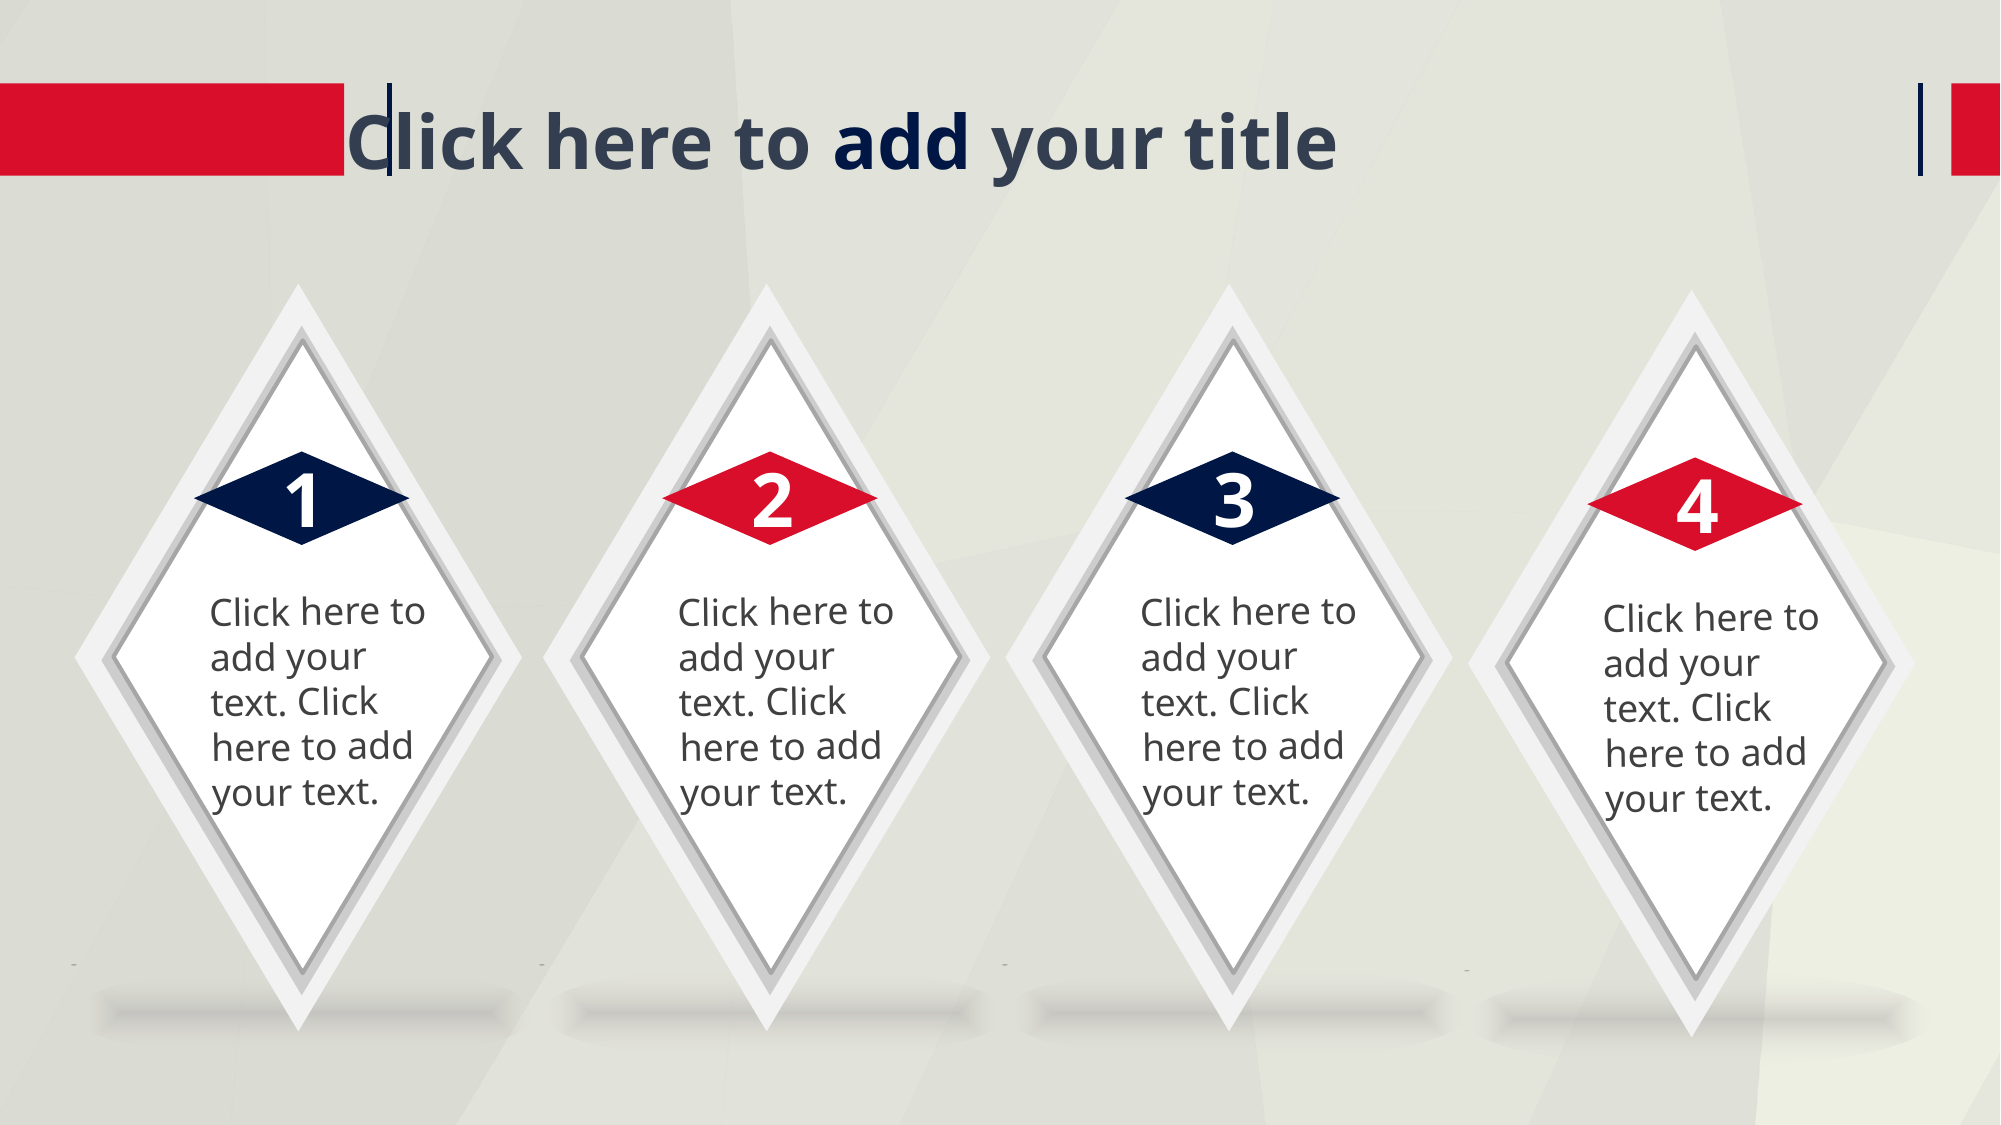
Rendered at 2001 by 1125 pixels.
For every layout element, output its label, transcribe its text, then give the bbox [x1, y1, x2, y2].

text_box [1920, 83, 2000, 176]
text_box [0, 83, 390, 176]
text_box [71, 283, 539, 1062]
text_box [539, 283, 1008, 1062]
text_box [1464, 289, 1933, 1068]
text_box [1008, 283, 1470, 1062]
text_box Click here to add your title [330, 87, 1354, 193]
picture [0, 0, 2001, 1125]
